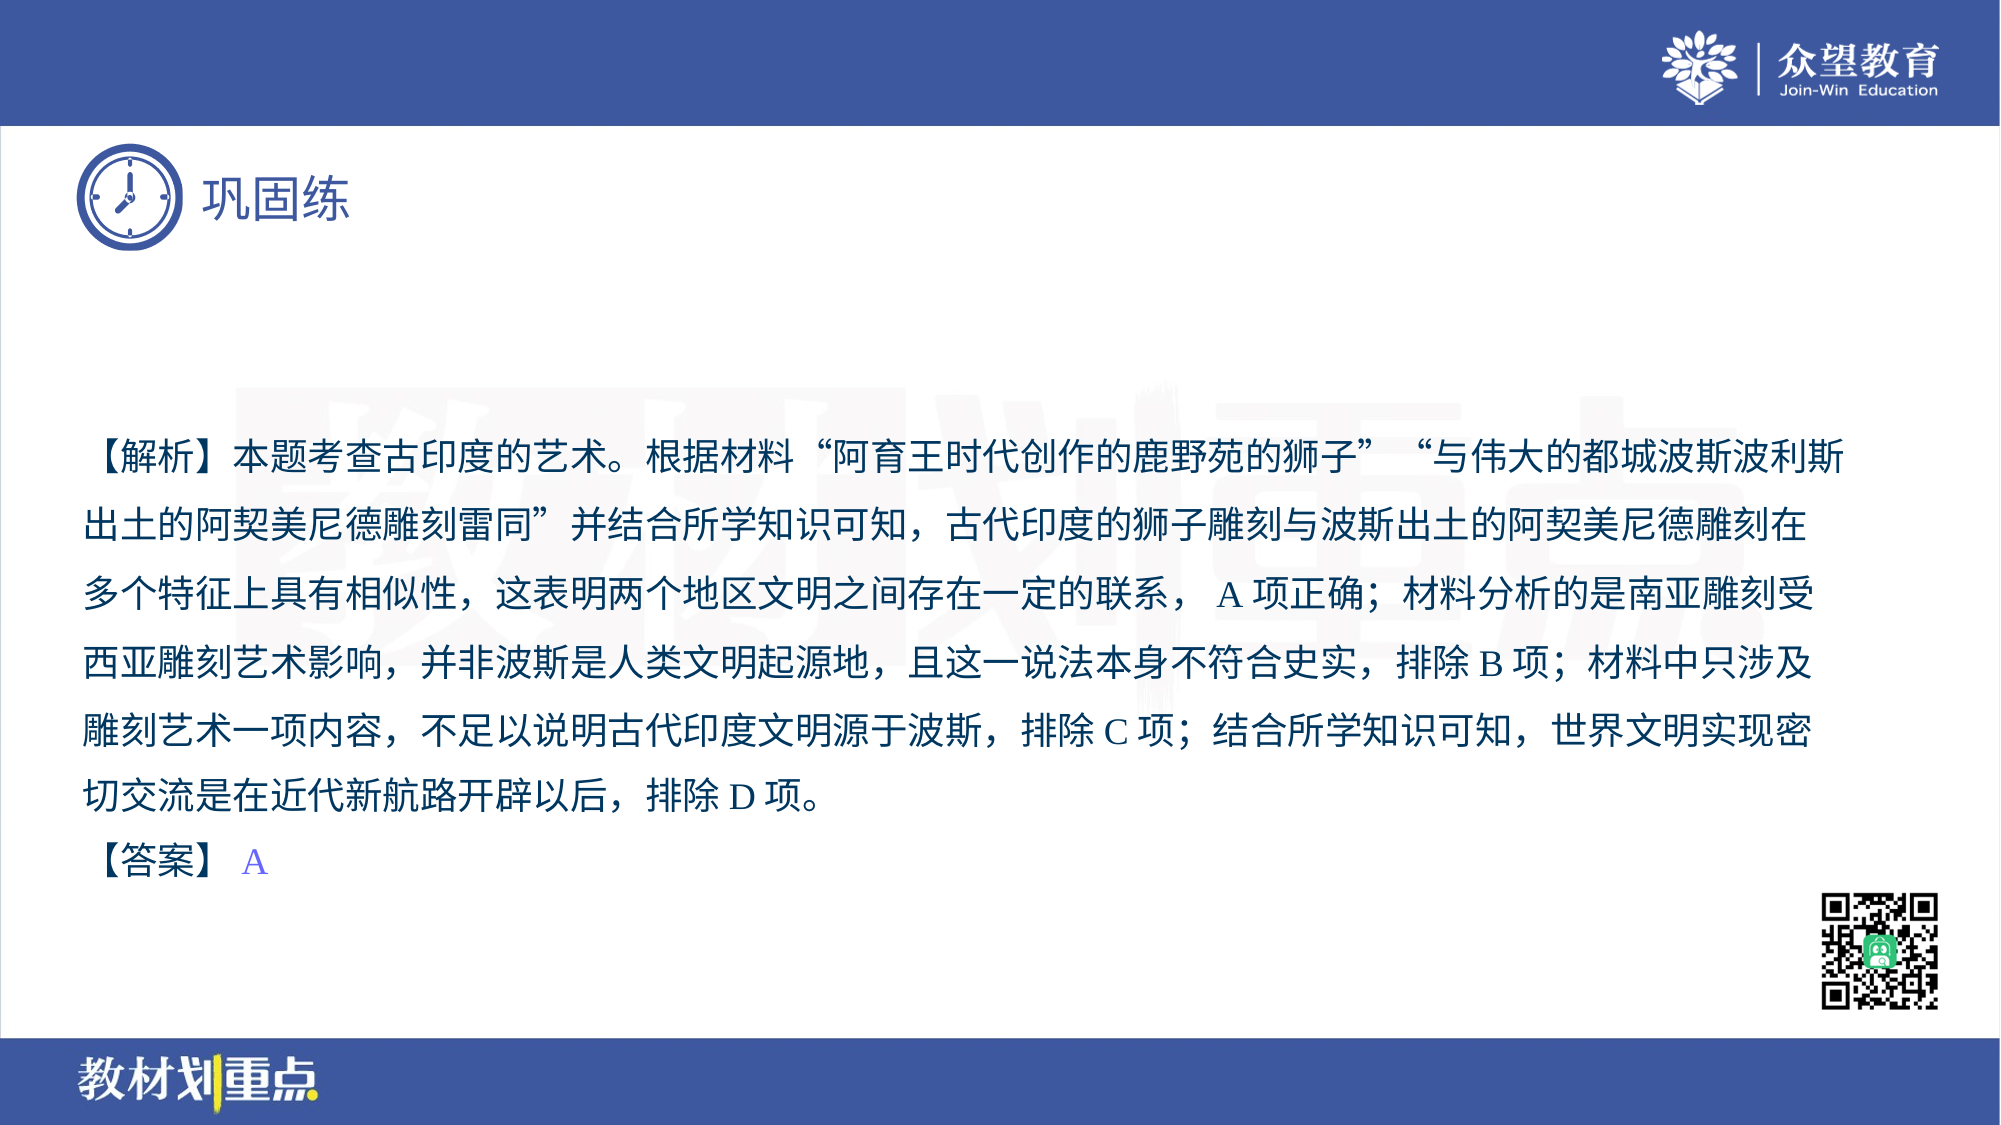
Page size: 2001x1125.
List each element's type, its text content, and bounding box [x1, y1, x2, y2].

text_box 【解析】本题考查古印度的艺术。根据材料“阿育王时代创作的鹿野苑的狮子”“与伟大的都城波斯波利斯 出土的阿契美尼德雕刻雷同”并结合所学知识可知，古代印度的狮子雕刻与波斯出土的阿契美尼德雕刻在 多个特征上具有相似性，这表明两个地区文明之间存在一定的联系，A项正确；材料分析的是南亚雕刻受 西亚雕刻艺术影响，并非波斯是人类文明起源地，且这一说法本身不符合史实，排除B项；材料中只涉及 雕刻艺术一项内容，不足以说明古代印度文明源于波斯，排除C项；结合所学知识可知，世界文明实现密 切交流是在近代新航路开辟以后，排除D项。 [82, 408, 1817, 811]
text_box 【答案】A [82, 814, 1817, 875]
picture [0, 0, 2000, 1125]
